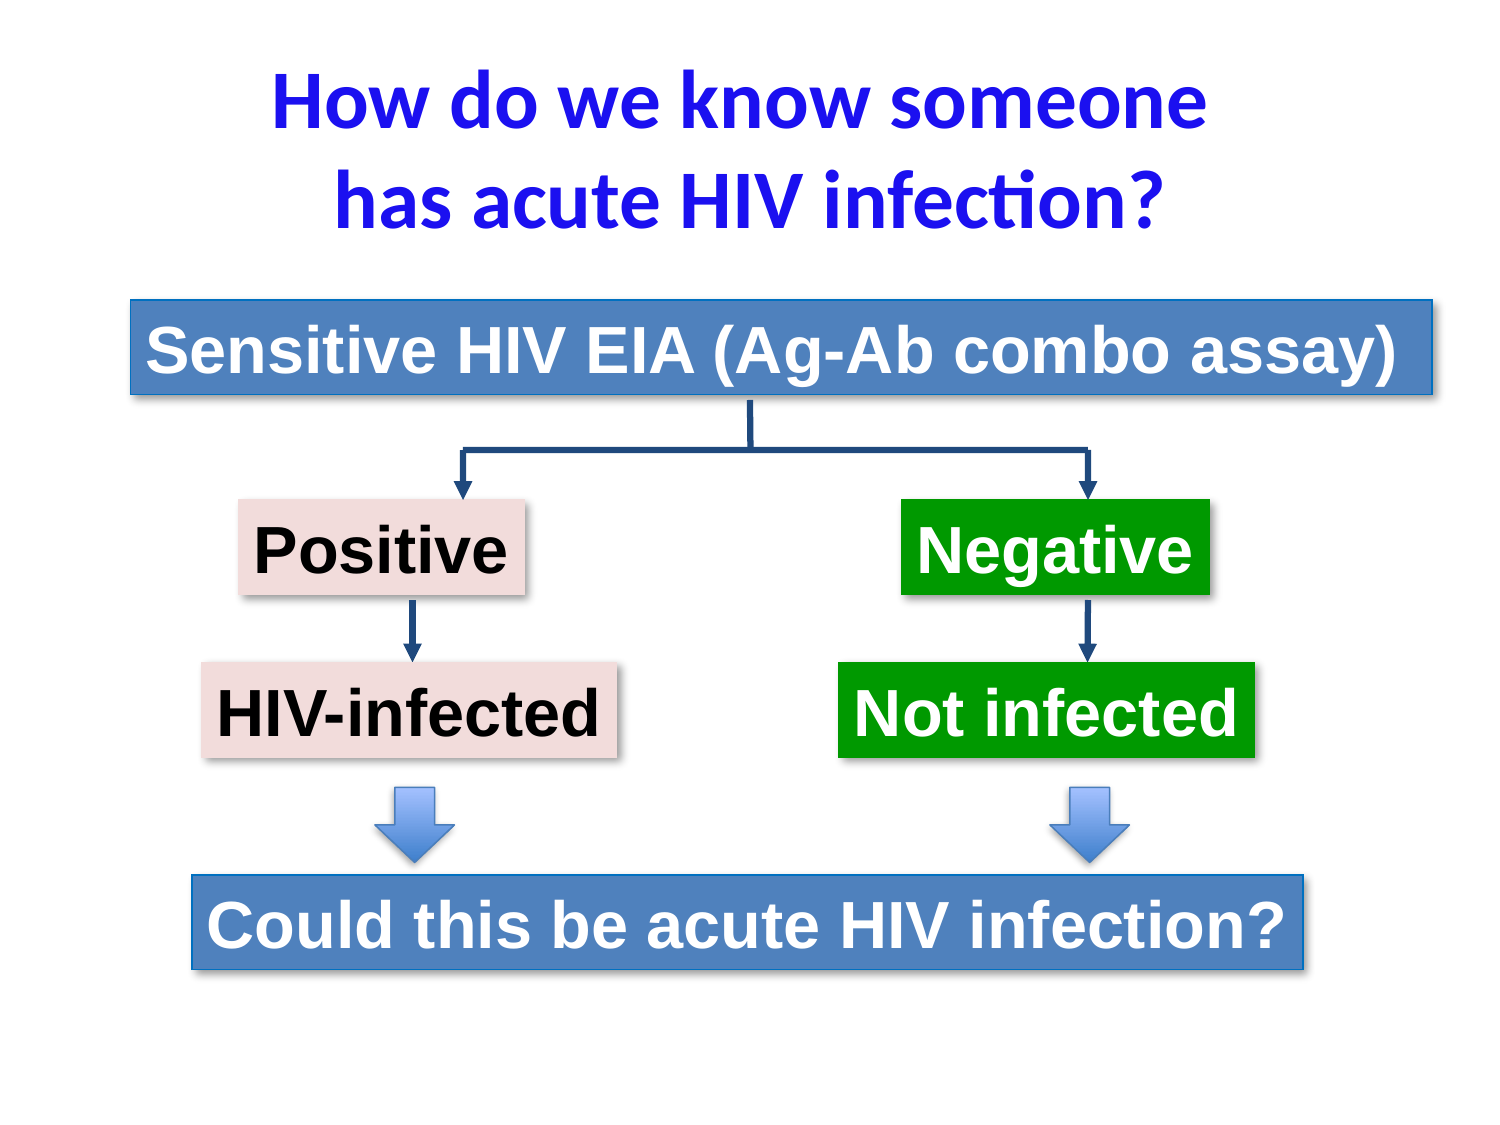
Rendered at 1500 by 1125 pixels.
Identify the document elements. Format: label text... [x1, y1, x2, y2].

text_box Sensitive HIV EIA (Ag-Ab combo assay) [130, 299, 1433, 395]
text_box Not infected [839, 662, 1255, 758]
text_box HIV-infected [201, 662, 617, 758]
text_box [406, 600, 419, 660]
text_box Negative [901, 499, 1209, 595]
text_box Could this be acute HIV infection? [191, 874, 1304, 970]
text_box [456, 449, 470, 500]
title How do we know someone has acute HIV infection? [75, 37, 1425, 225]
text_box [374, 786, 456, 864]
text_box [1081, 449, 1095, 500]
text_box [1049, 786, 1131, 864]
text_box [1081, 599, 1094, 660]
text_box Positive [238, 499, 524, 595]
